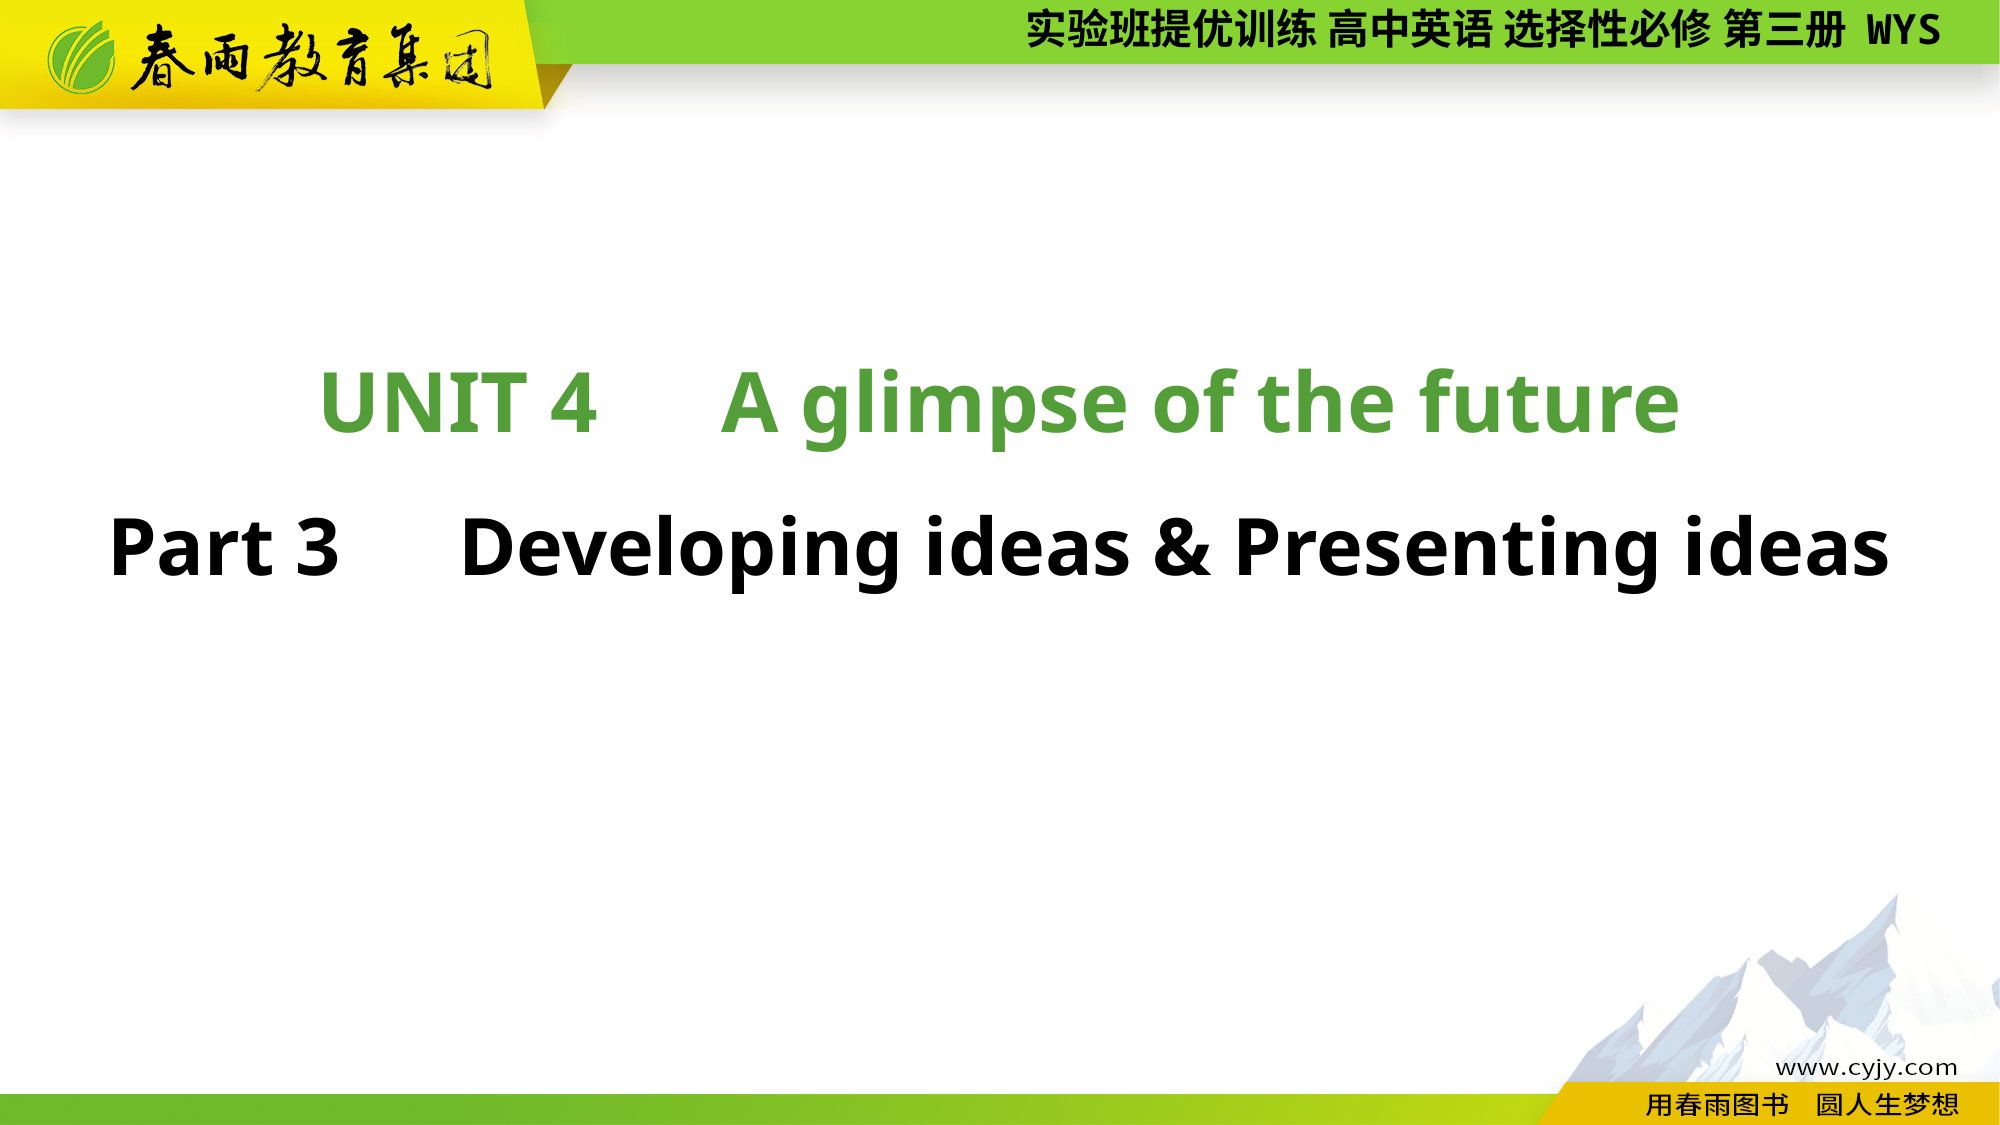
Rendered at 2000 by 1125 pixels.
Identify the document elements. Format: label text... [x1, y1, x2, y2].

picture [0, 0, 2000, 1125]
text_box UNIT 4 A glimpse of the future Part 3 Developing ideas & Presenting ideas [54, 291, 1946, 600]
